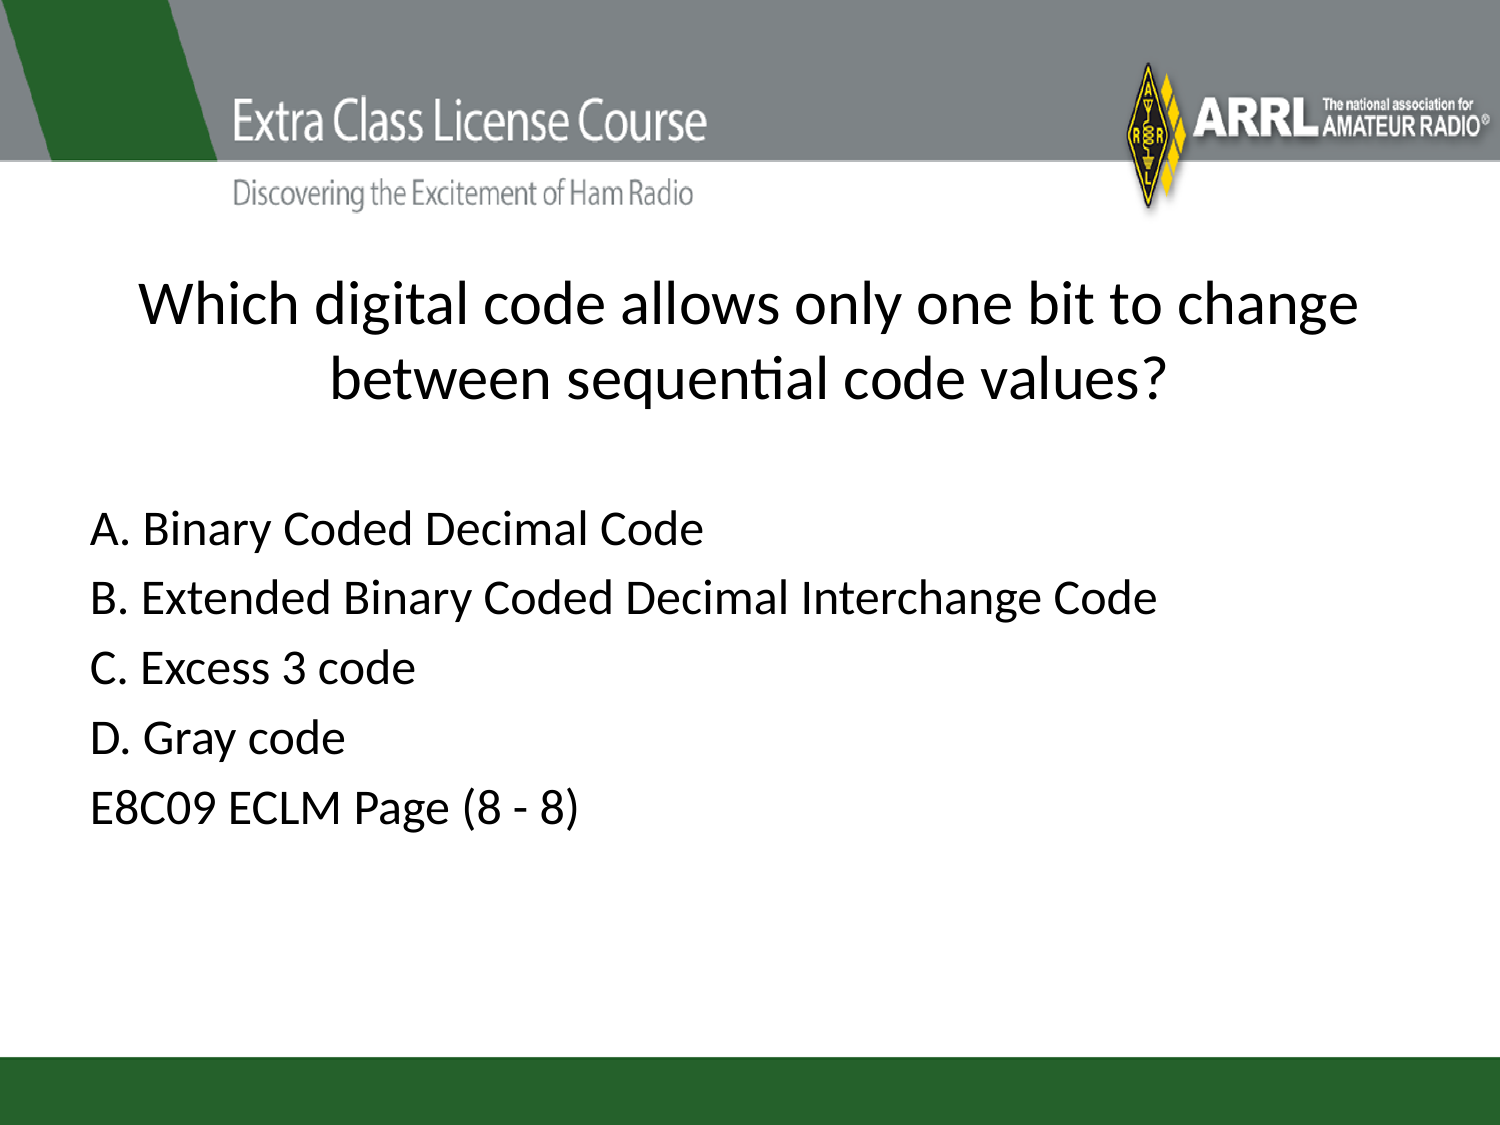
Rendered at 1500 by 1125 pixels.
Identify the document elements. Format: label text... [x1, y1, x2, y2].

title Which digital code allows only one bit to change between sequential code values? [75, 254, 1425, 435]
list A. Binary Coded Decimal Code B. Extended Binary Coded Decimal Interchange Code C. Excess 3 code D. Gray code E8C09 ECLM Page (8 - 8) [75, 487, 1425, 1005]
picture [0, 0, 1500, 1125]
